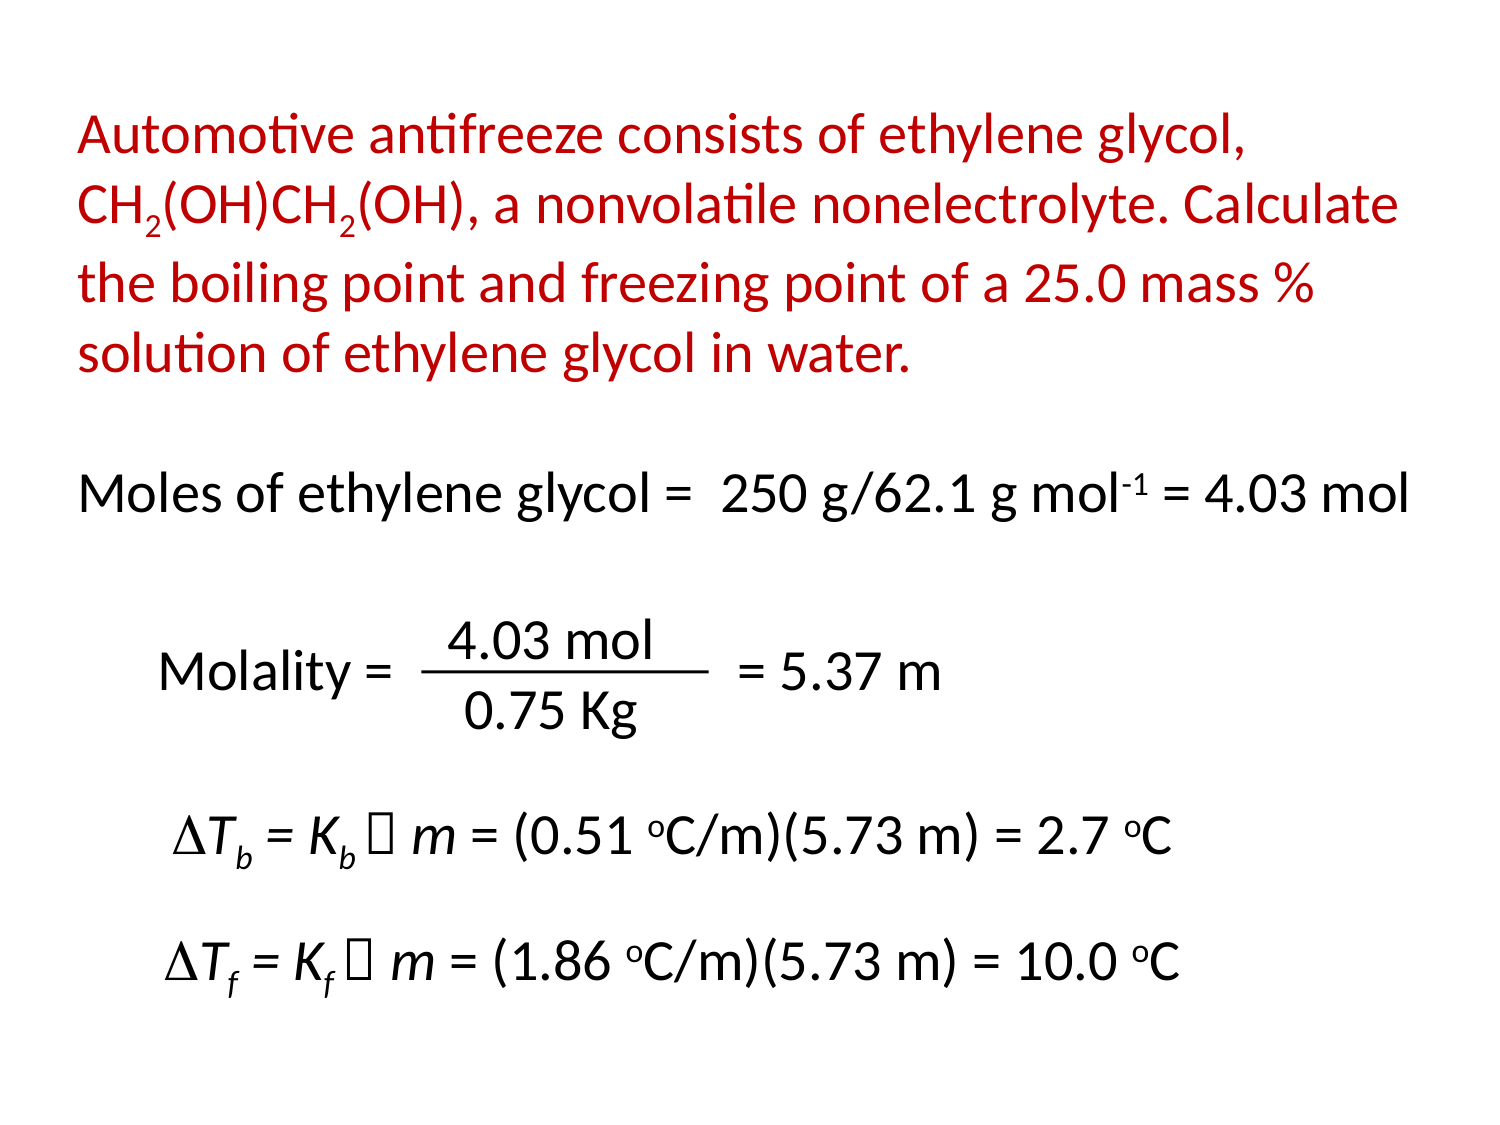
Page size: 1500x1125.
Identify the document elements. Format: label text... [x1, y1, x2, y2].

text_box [137, 593, 965, 751]
text_box Tb = Kb  m = (0.51 oC/m)(5.73 m) = 2.7 oC [100, 789, 1271, 884]
text_box Tf = Kf  m = (1.86 oC/m)(5.73 m) = 10.0 oC [92, 914, 1279, 1009]
text_box Automotive antifreeze consists of ethylene glycol, CH2(OH)CH2(OH), a nonvolatile nonelectrolyte. Calculate the boiling point and freezing point of a 25.0 mass % solution of ethylene glycol in water. Moles of ethylene glycol = 250 g/62.1 g mol-1 = 4.03 mol [62, 87, 1438, 602]
